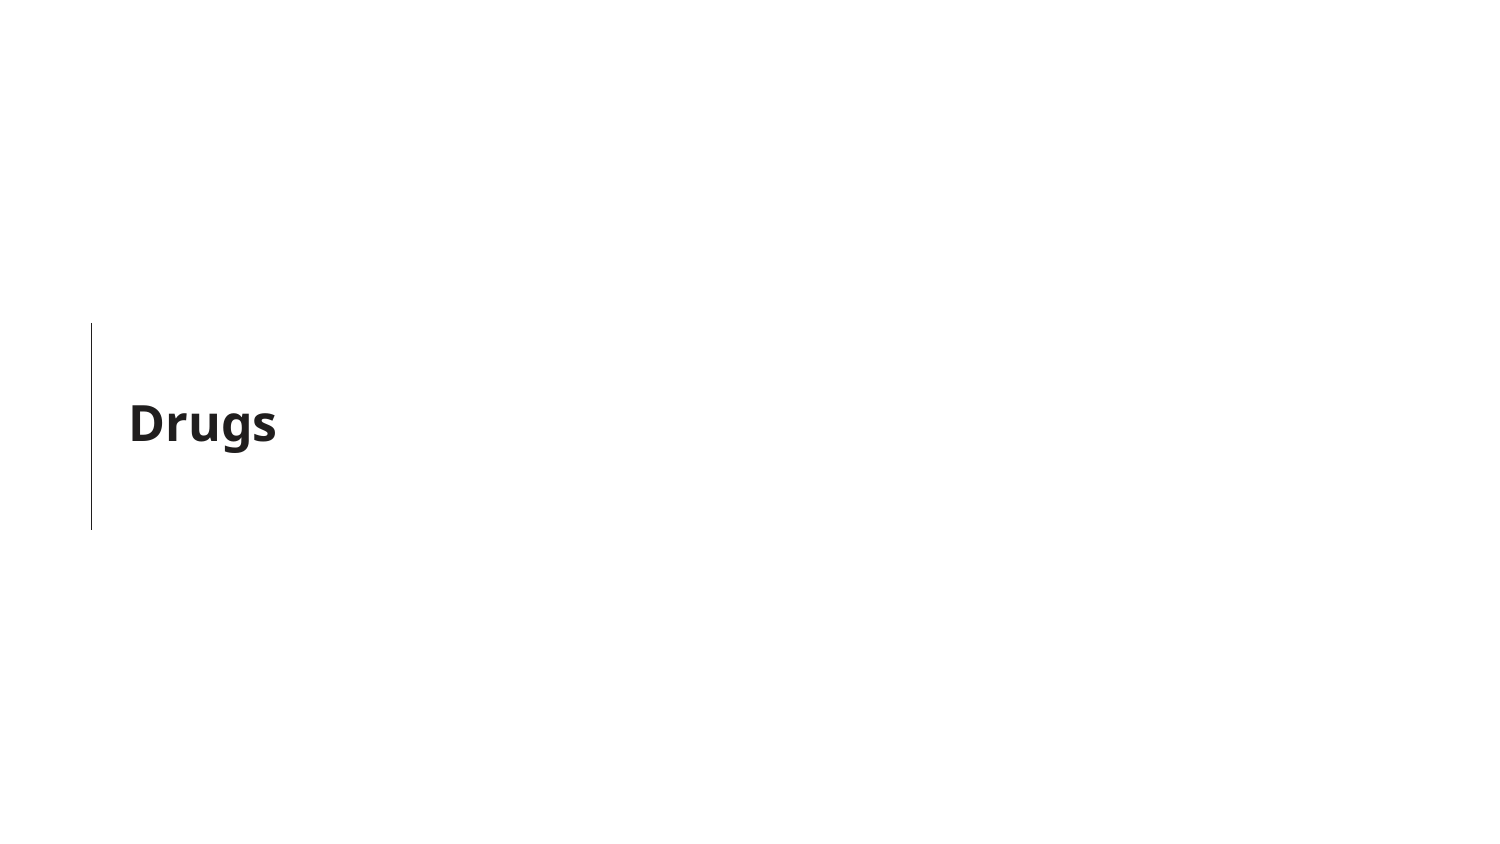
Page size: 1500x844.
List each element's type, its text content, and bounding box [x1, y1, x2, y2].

title Drugs [128, 368, 945, 475]
